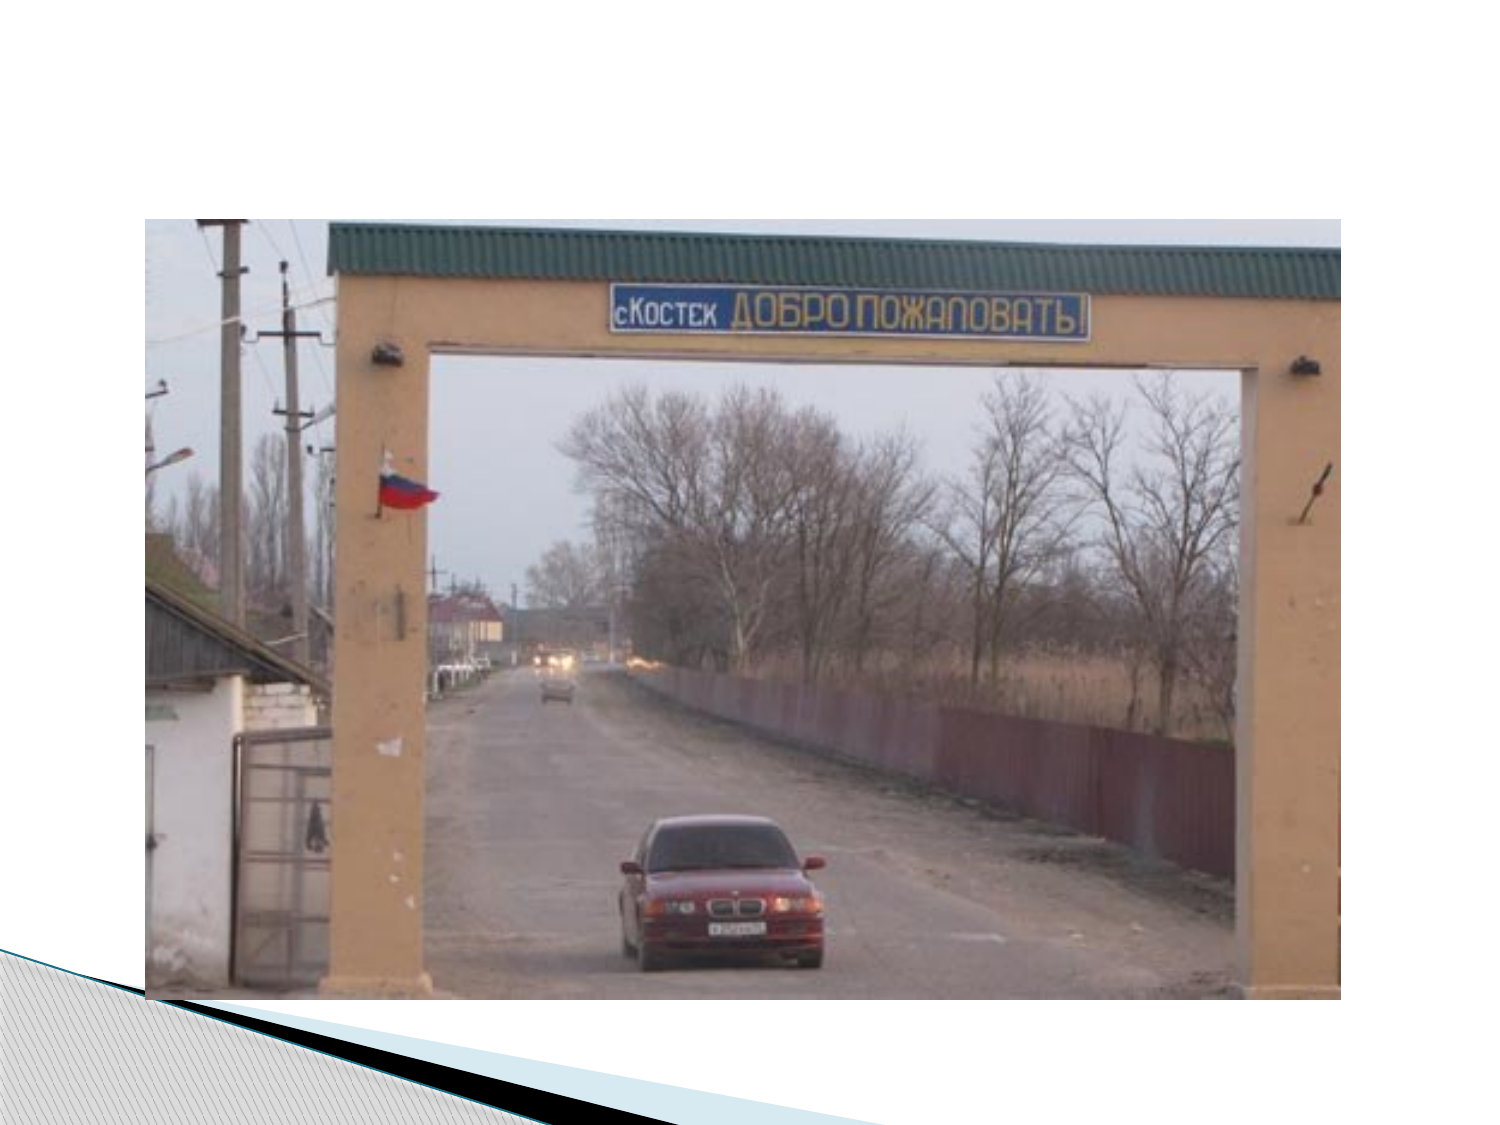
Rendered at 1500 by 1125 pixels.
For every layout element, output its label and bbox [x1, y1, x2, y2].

list [145, 219, 1341, 1001]
